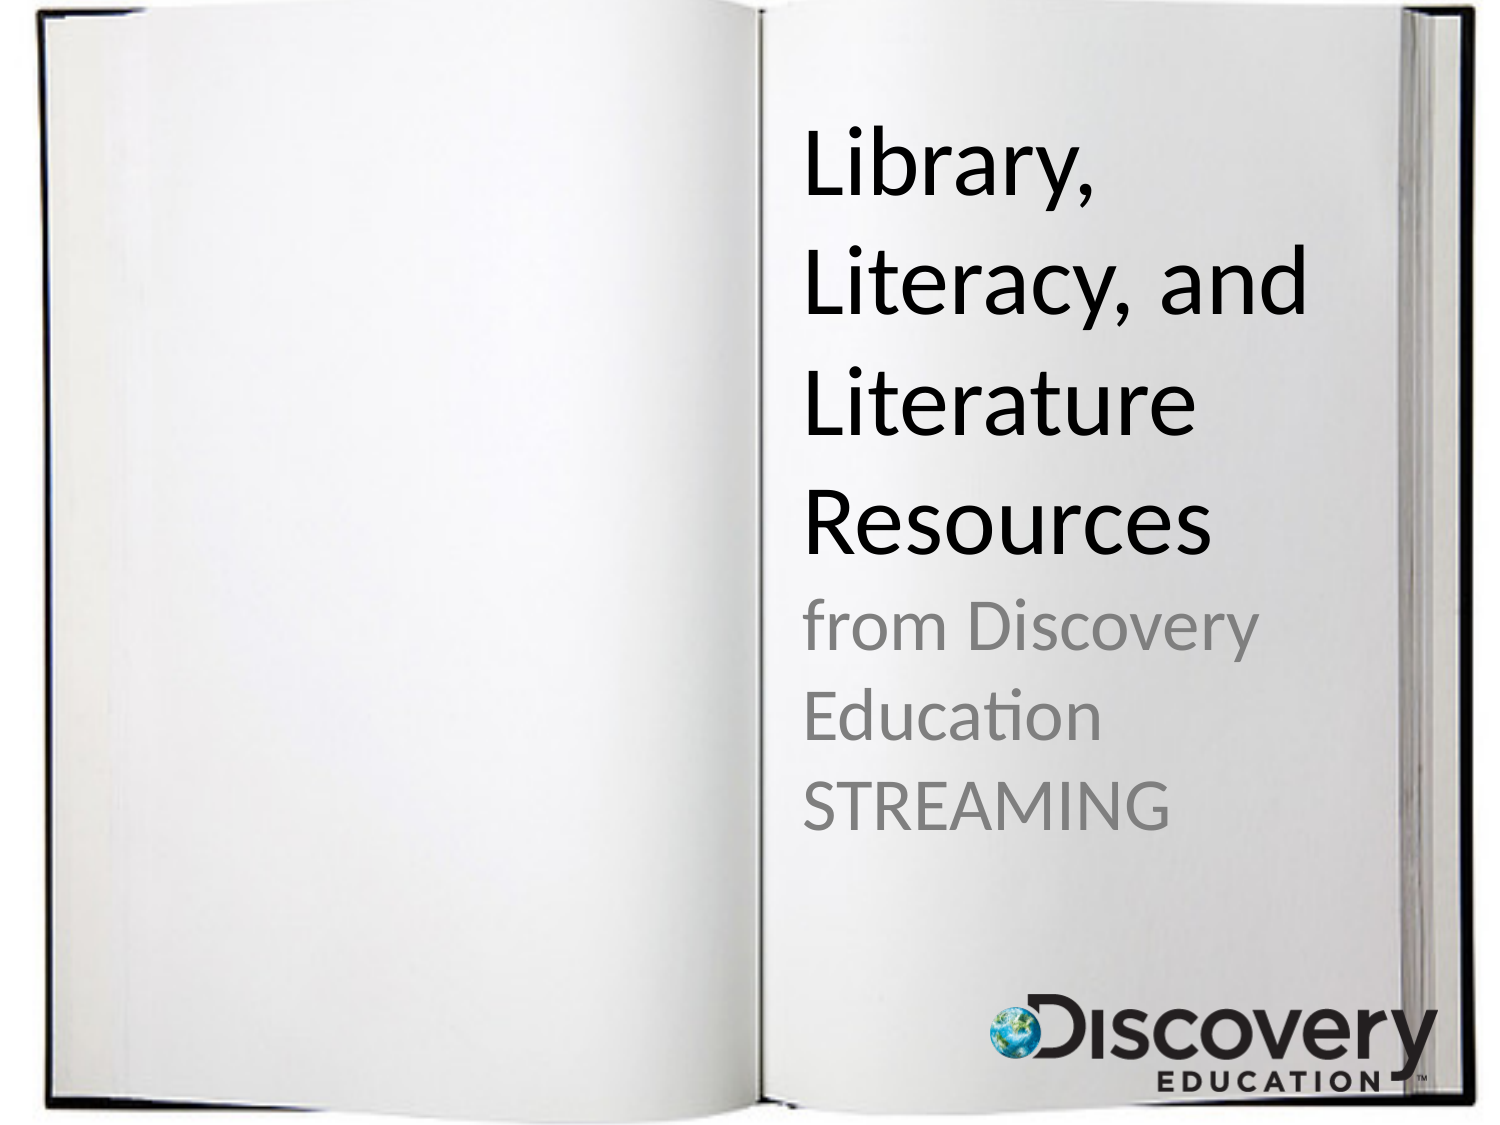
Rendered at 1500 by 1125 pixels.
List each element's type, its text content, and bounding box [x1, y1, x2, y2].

picture [0, 0, 1500, 1125]
title Library, Literacy, and Literature Resources from Discovery Education STREAMING [787, 349, 1388, 591]
